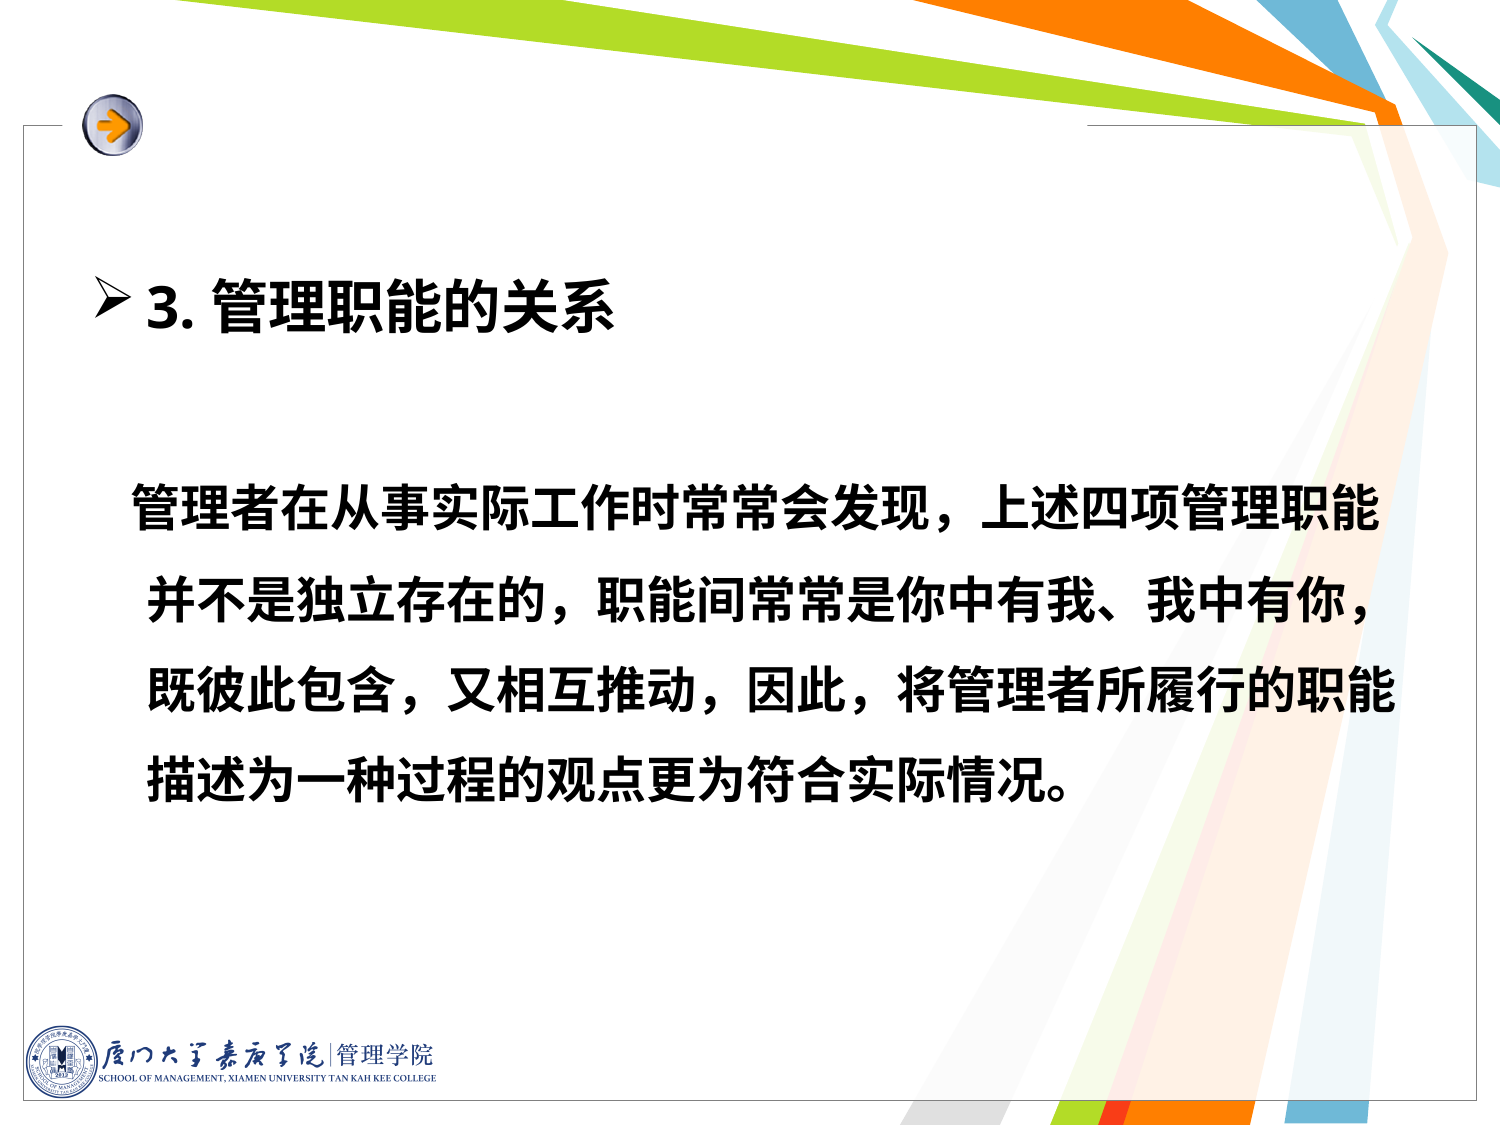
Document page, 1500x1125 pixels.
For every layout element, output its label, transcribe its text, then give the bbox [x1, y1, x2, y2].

picture [82, 94, 143, 156]
list 3.管理职能的关系 管理者在从事实际工作时常常会发现，上述四项管理职能并不是独立存在的，职能间常常是你中有我、我中有你，既彼此包含，又相互推动，因此，将管理者所履行的职能描述为一种过程的观点更为符合实际情况。 [75, 319, 1425, 1005]
picture [24, 1024, 438, 1100]
list 3.管理职能的关系 管理者在从事实际工作时常常会发现，上述四项管理职能并不是独立存在的，职能间常常是你中有我、我中有你，既彼此包含，又相互推动，因此，将管理者所履行的职能描述为一种过程的观点更为符合实际情况。 [75, 262, 1425, 318]
